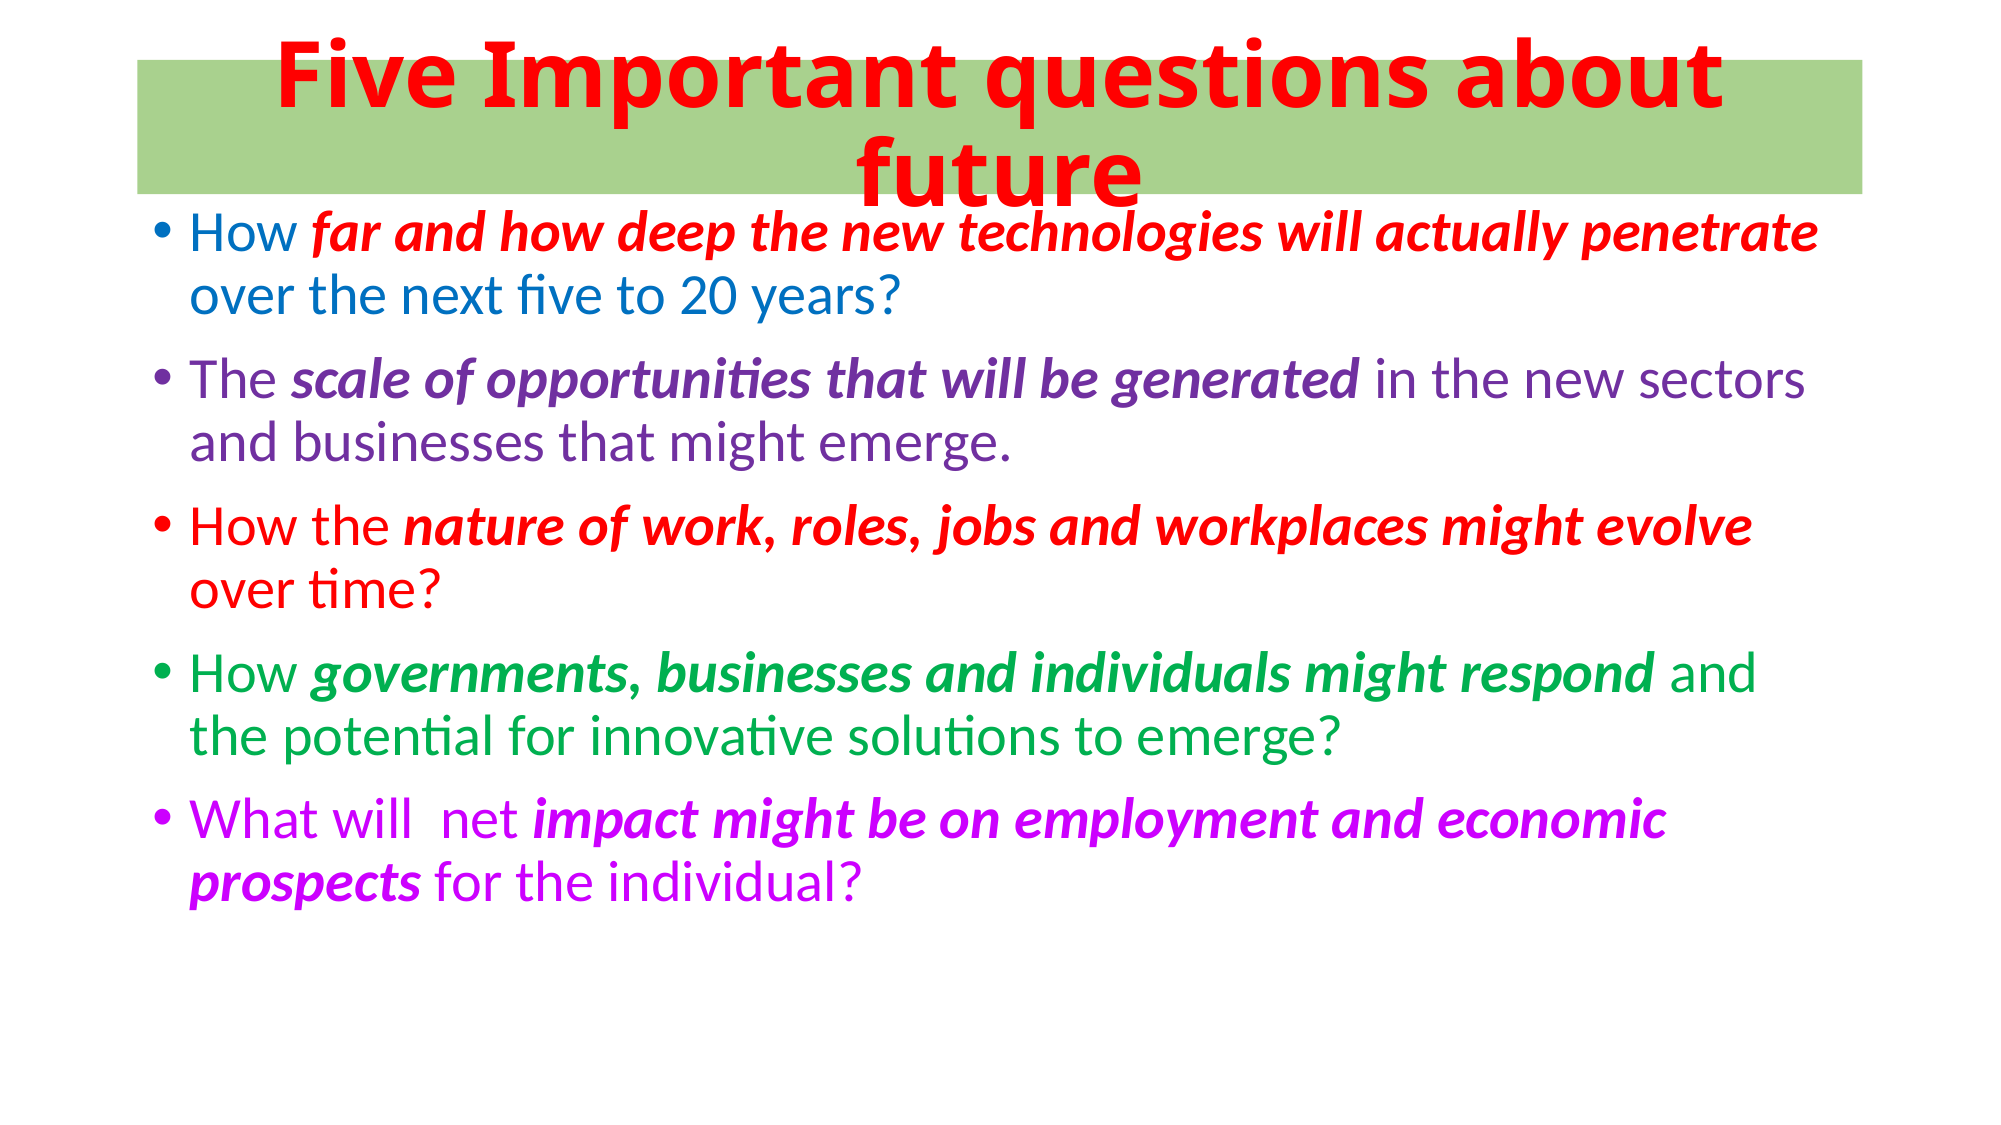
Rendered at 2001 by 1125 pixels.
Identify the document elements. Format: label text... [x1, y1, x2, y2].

list How far and how deep the new technologies will actually penetrate over the next five to 20 years? The scale of opportunities that will be generated in the new sectors and businesses that might emerge. How the nature of work, roles, jobs and workplaces might evolve over time? How governments, businesses and individuals might respond and the potential for innovative solutions to emerge? What will net impact might be on employment and economic prospects for the individual? [137, 194, 1863, 1014]
title Five Important questions about future [137, 59, 1863, 194]
